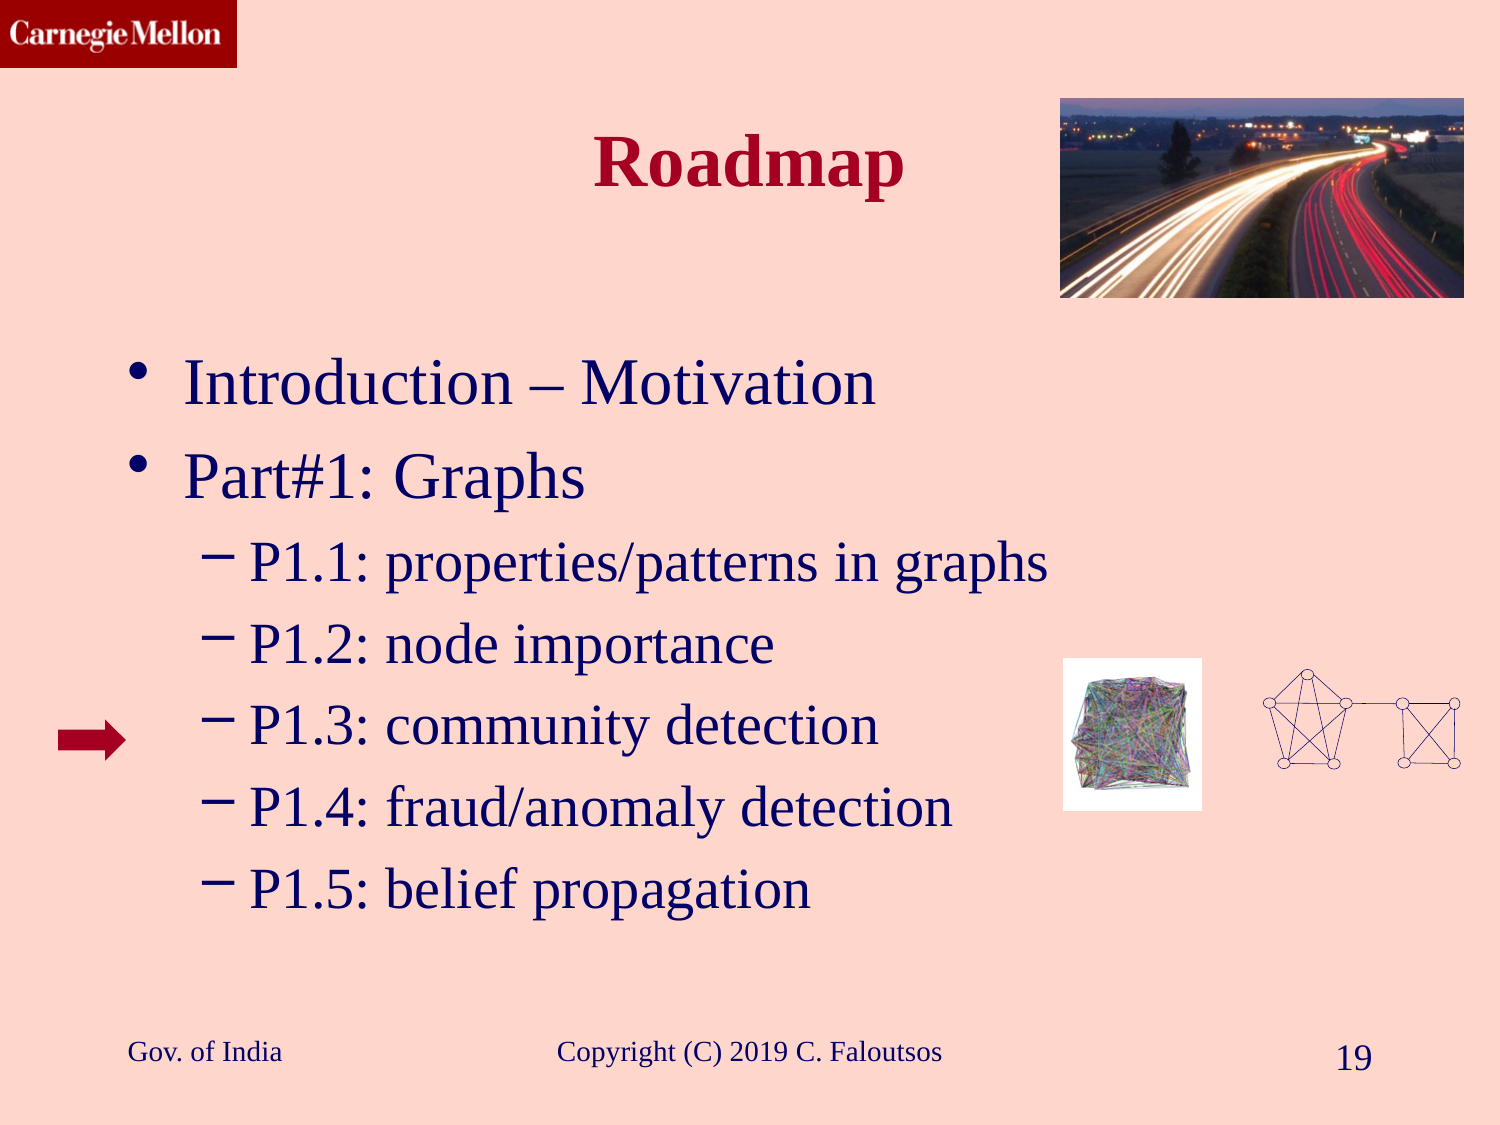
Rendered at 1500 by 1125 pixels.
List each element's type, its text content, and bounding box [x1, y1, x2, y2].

picture [0, 0, 237, 68]
title Roadmap [112, 99, 1058, 213]
list Introduction – Motivation Part#1: Graphs P1.1: properties/patterns in graphs P1.2: node importance P1.3: community detection P1.4: fraud/anomaly detection P1.5: belief propagation [112, 237, 1388, 1001]
text_box [58, 719, 126, 761]
footer Copyright (C) 2019 C. Faloutsos [512, 1024, 988, 1101]
picture [1060, 98, 1464, 299]
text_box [1263, 669, 1461, 770]
picture [1063, 658, 1202, 811]
slide_number 19 [1074, 1024, 1388, 1101]
slide_number Gov. of India [112, 1024, 426, 1101]
